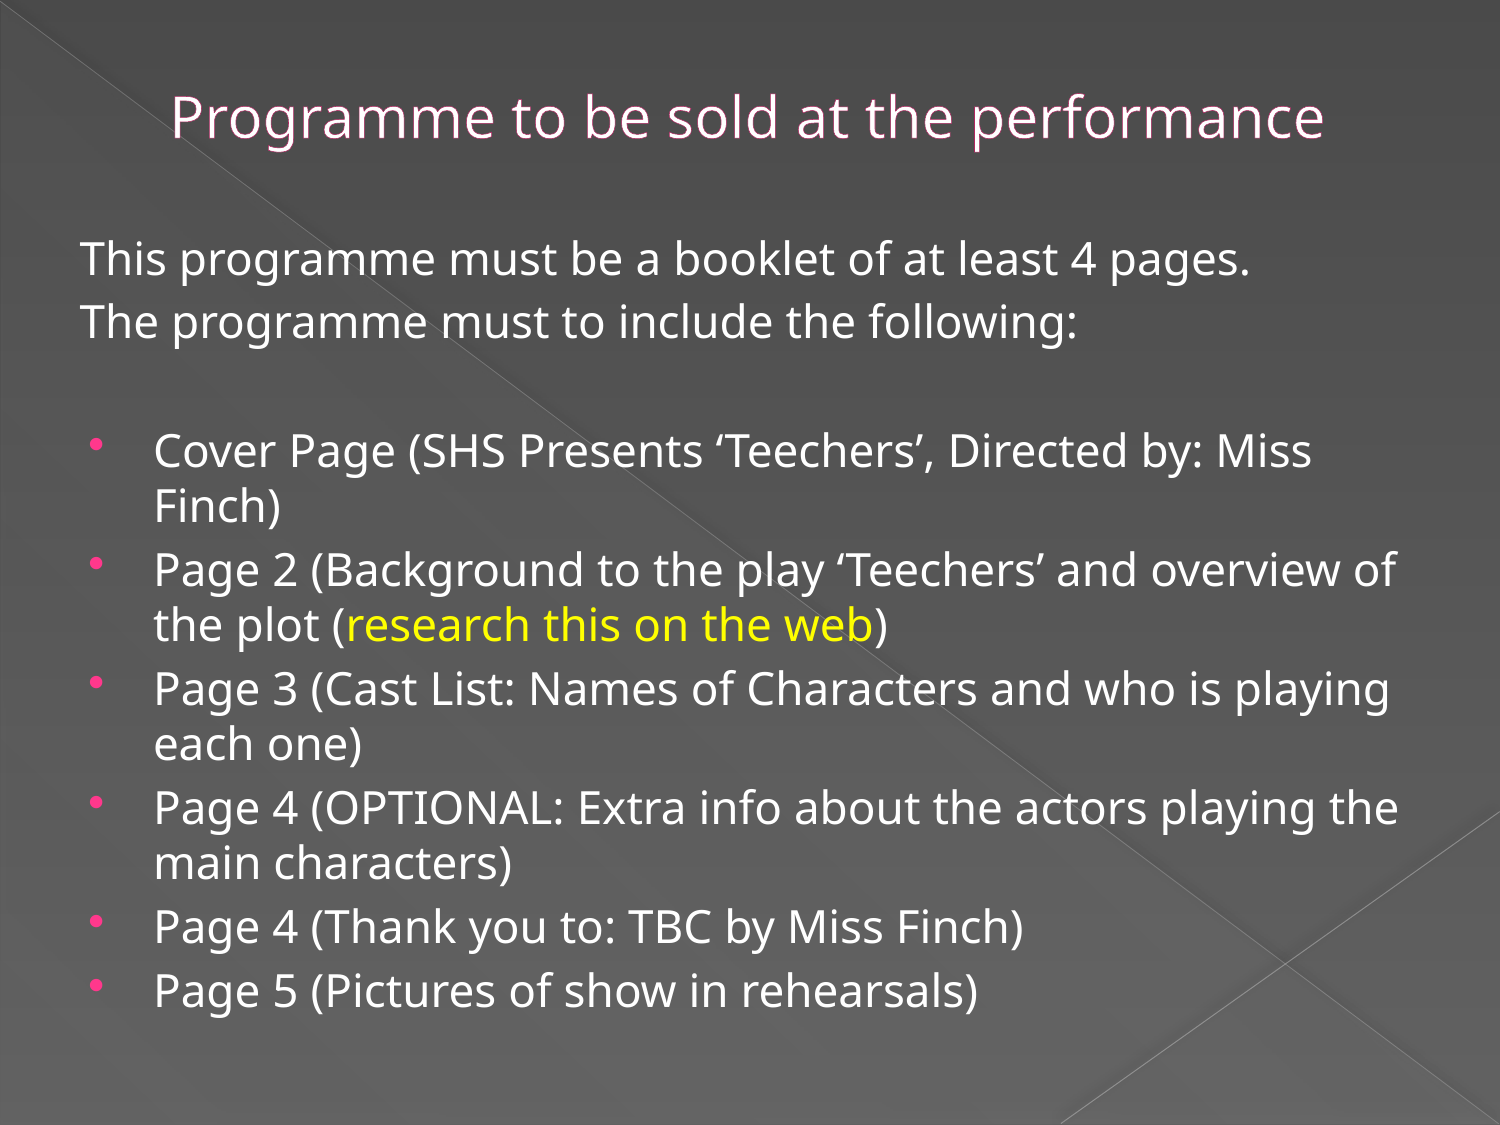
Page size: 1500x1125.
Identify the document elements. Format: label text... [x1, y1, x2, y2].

title Programme to be sold at the performance [75, 68, 1425, 161]
list This programme must be a booklet of at least 4 pages. The programme must to include the following: Cover Page (SHS Presents ‘Teechers’, Directed by: Miss Finch) Page 2 (Background to the play ‘Teechers’ and overview of the plot (research this on the web) Page 3 (Cast List: Names of Characters and who is playing each one) Page 4 (OPTIONAL: Extra info about the actors playing the main characters) Page 4 (Thank you to: TBC by Miss Finch) Page 5 (Pictures of show in rehearsals) [64, 221, 1436, 965]
